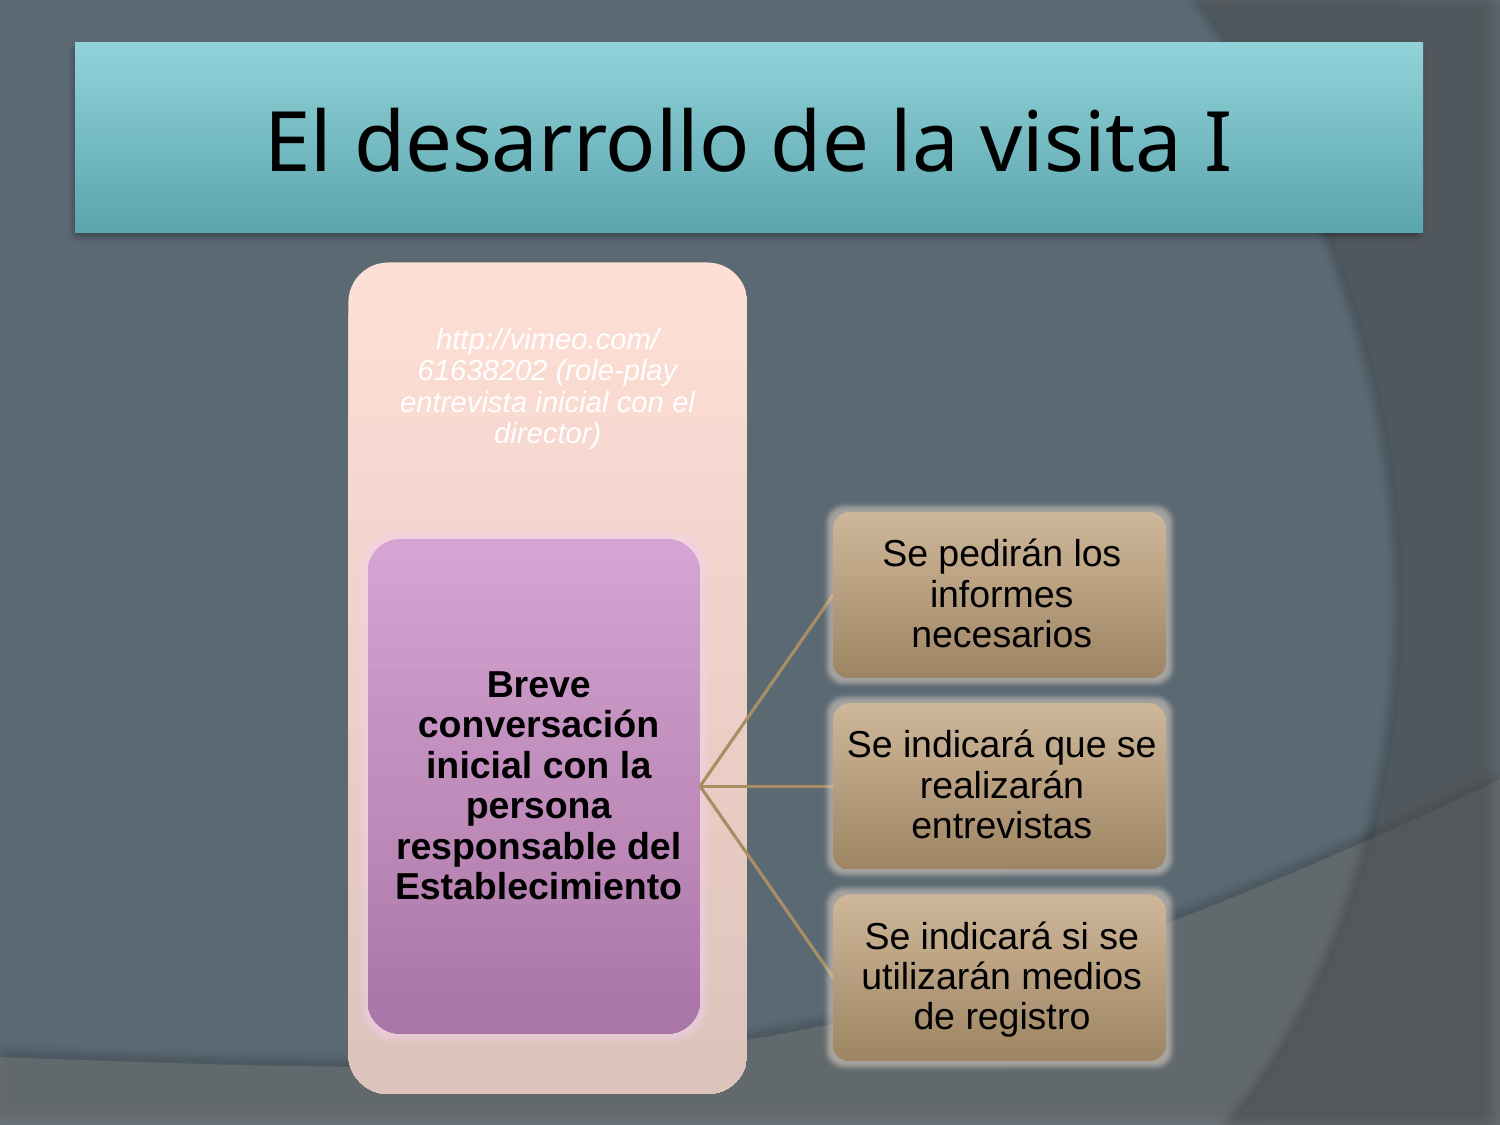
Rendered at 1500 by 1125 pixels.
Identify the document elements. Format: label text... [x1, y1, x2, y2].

title El desarrollo de la visita I [74, 42, 1424, 233]
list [17, 262, 1483, 1095]
